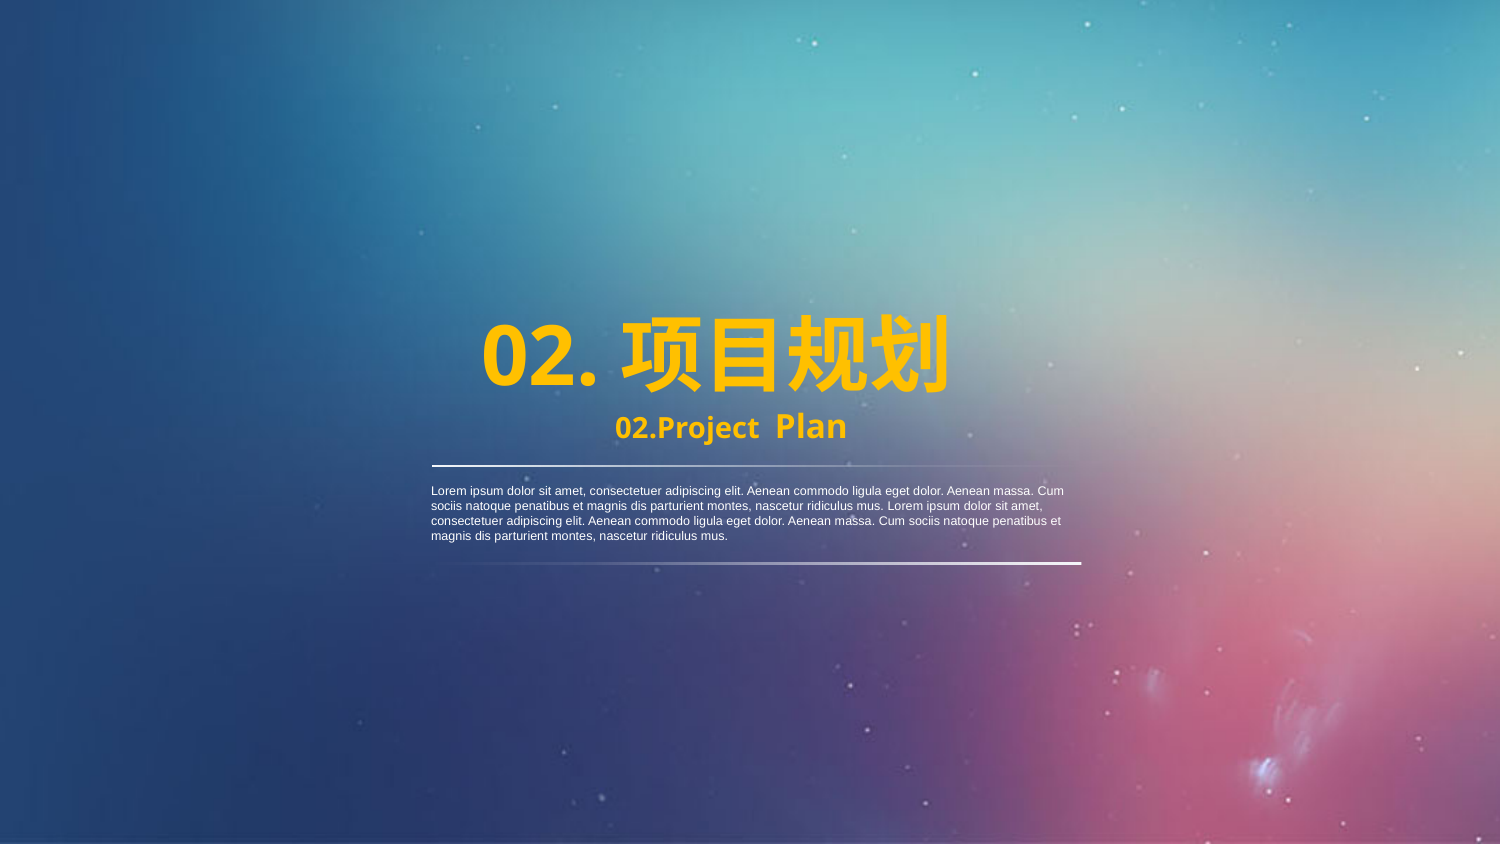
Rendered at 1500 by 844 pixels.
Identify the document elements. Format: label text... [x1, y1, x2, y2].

picture [0, 0, 1500, 844]
text_box 02.项目规划 [466, 295, 968, 410]
text_box 02.Project Plan [600, 397, 863, 453]
text_box Lorem ipsum dolor sit amet, consectetuer adipiscing elit. Aenean commodo ligula eget dolor. Aenean massa. Cum sociis natoque penatibus et magnis dis parturient montes, nascetur ridiculus mus. Lorem ipsum dolor sit amet, consectetuer adipiscing elit. Aenean commodo ligula eget dolor. Aenean massa. Cum sociis natoque penatibus et magnis dis parturient montes, nascetur ridiculus mus. [416, 475, 1090, 551]
